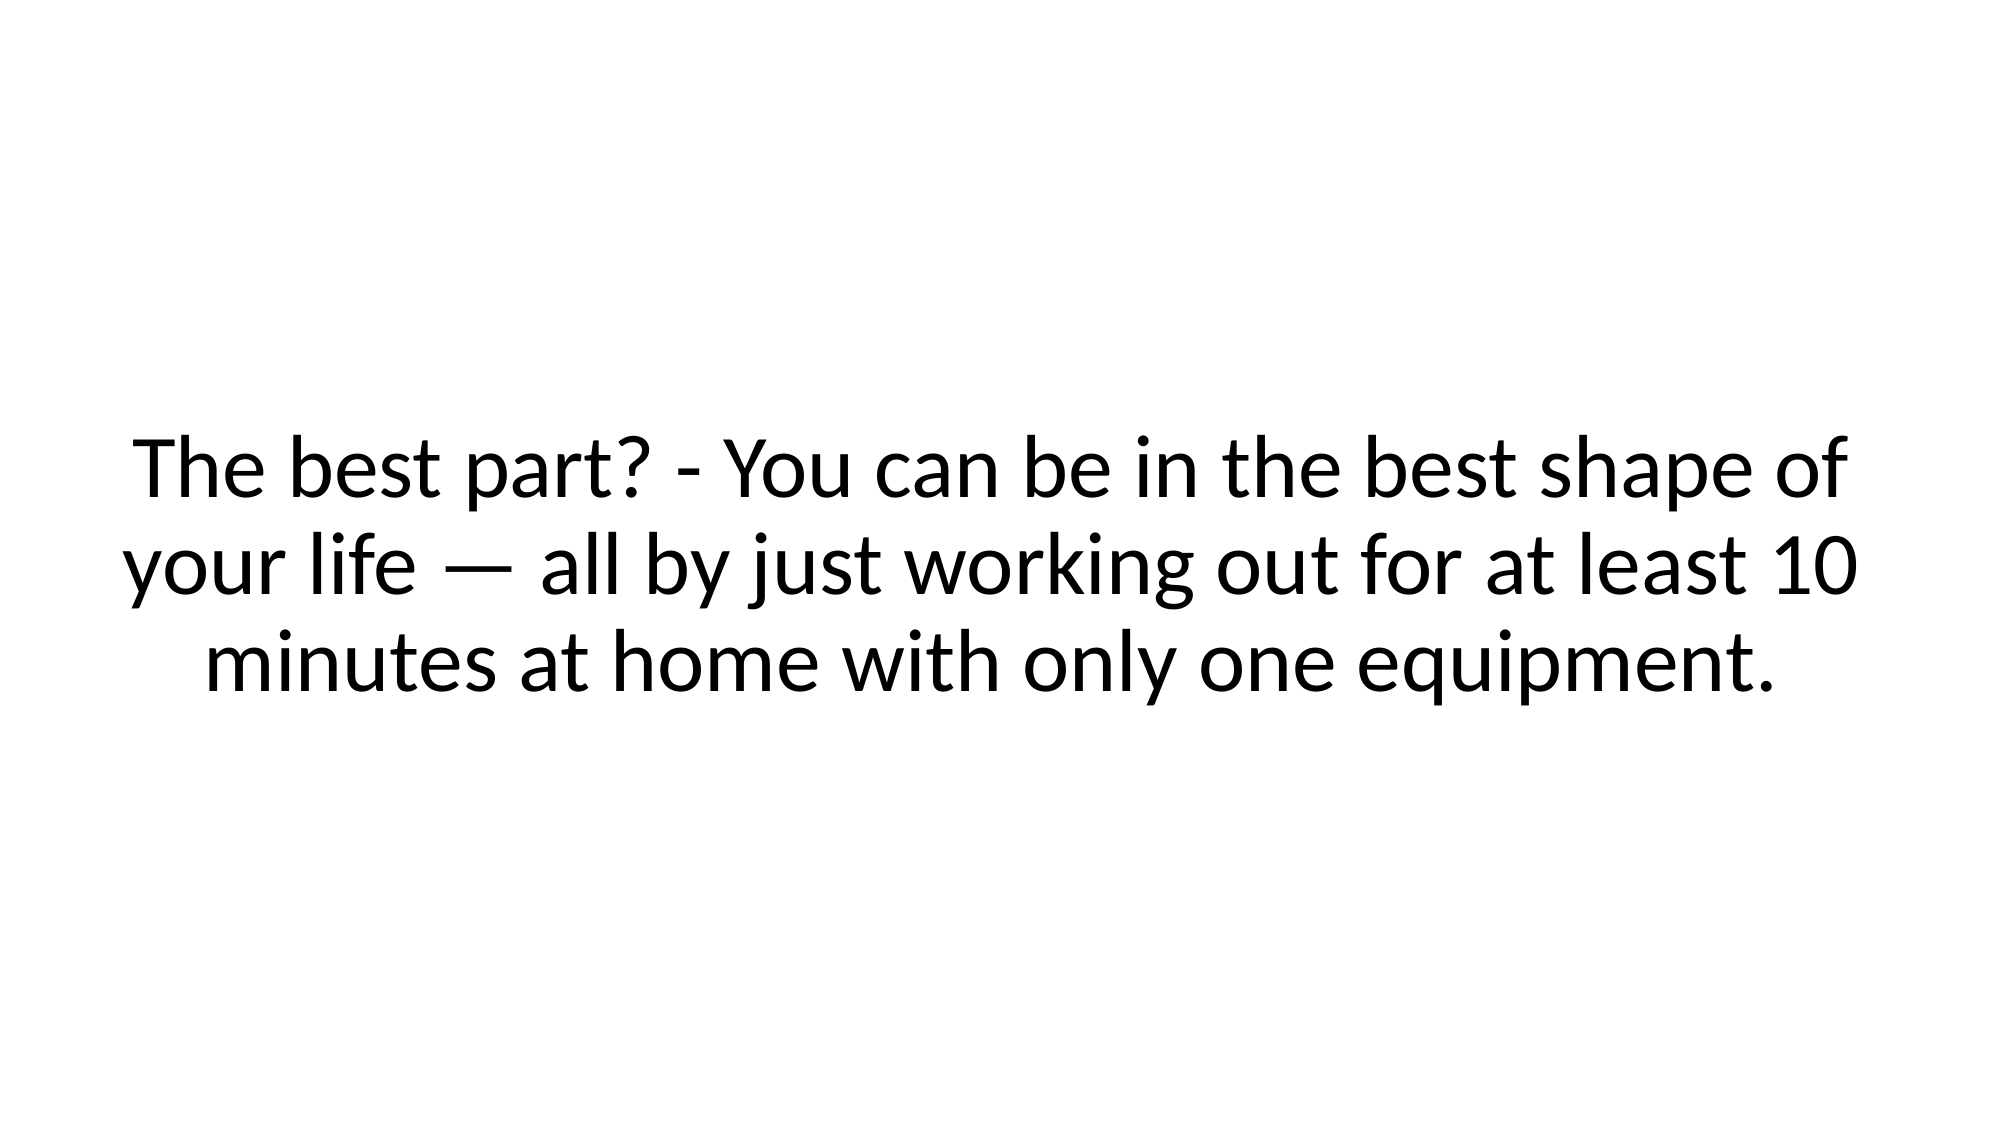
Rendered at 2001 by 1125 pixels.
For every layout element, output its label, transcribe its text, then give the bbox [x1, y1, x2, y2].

list The best part? - You can be in the best shape of your life — all by just working out for at least 10 minutes at home with only one equipment. [102, 412, 1880, 1059]
